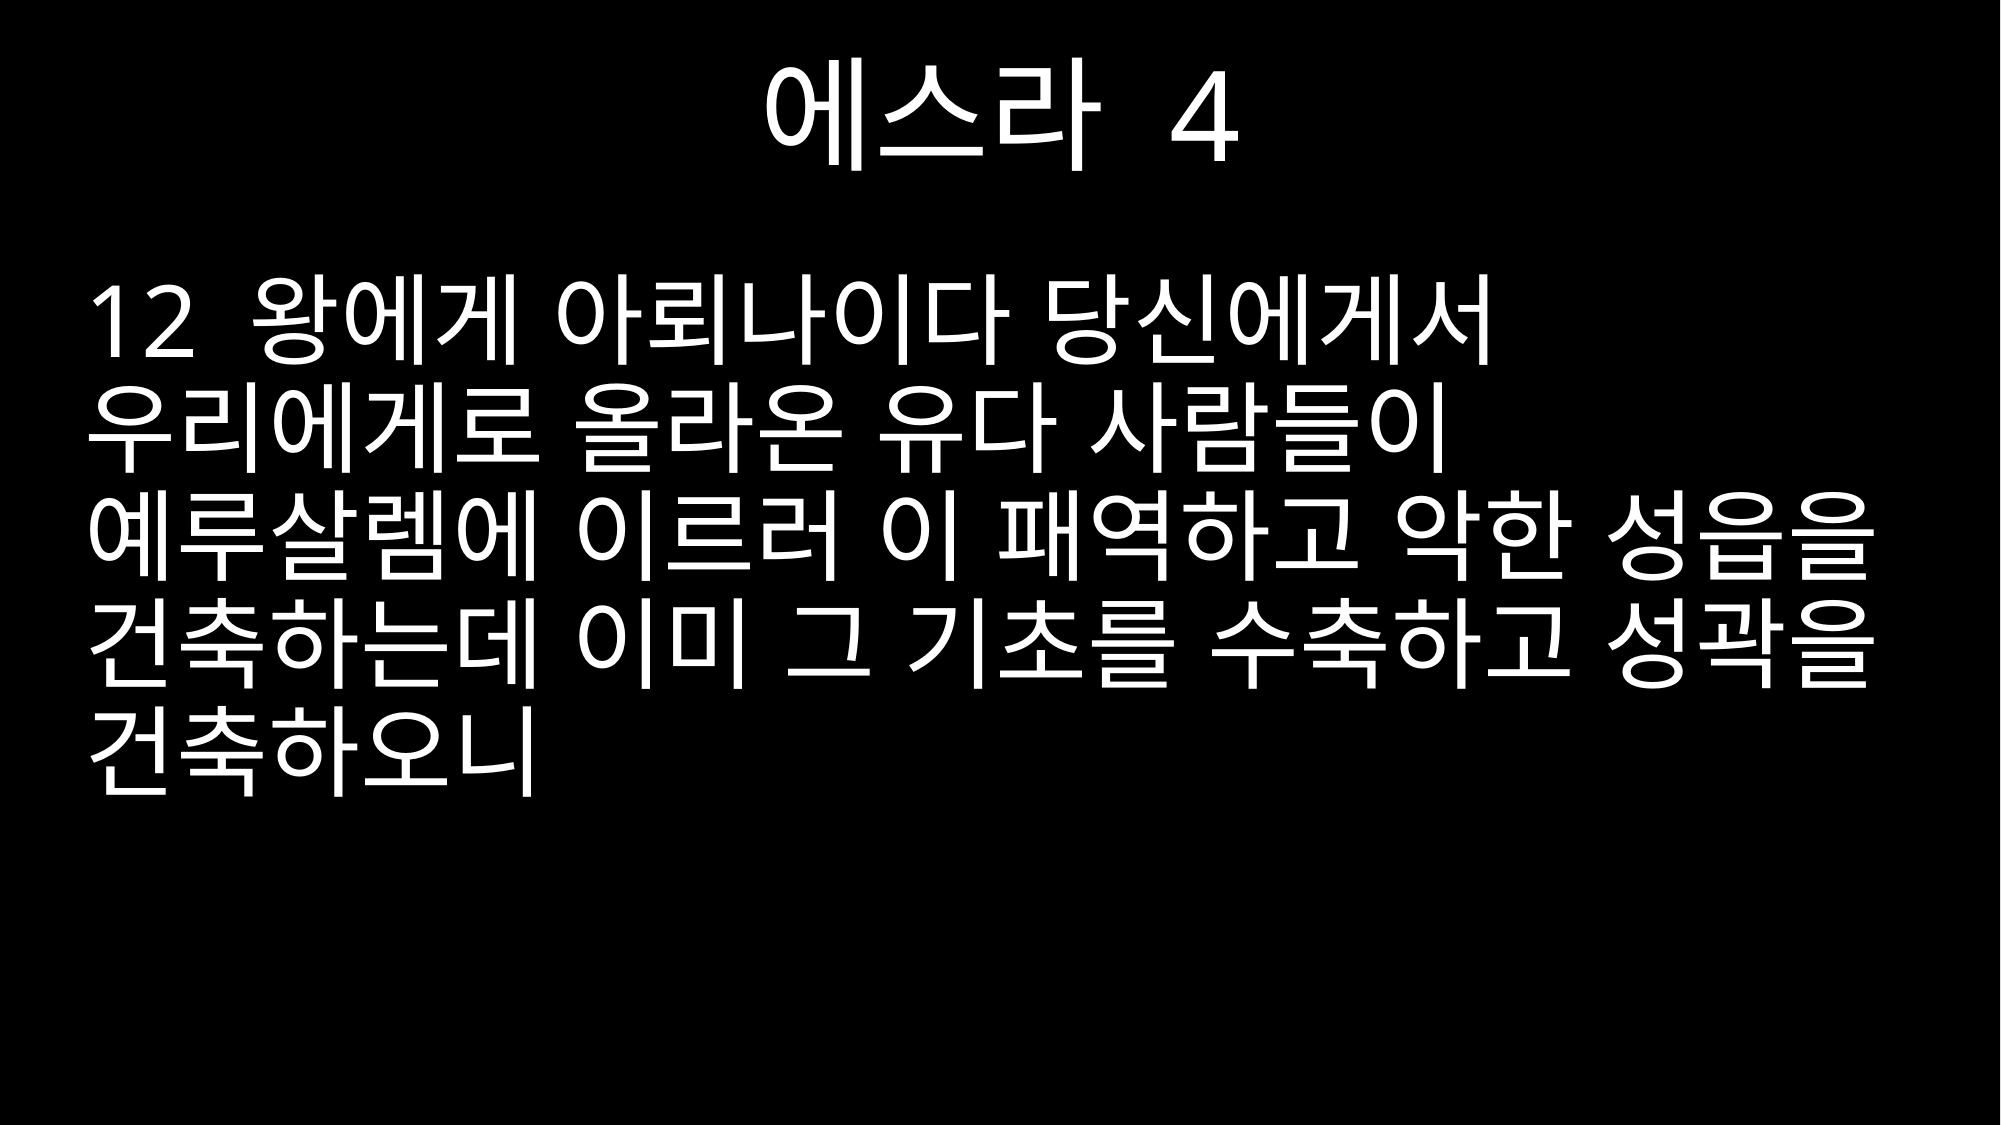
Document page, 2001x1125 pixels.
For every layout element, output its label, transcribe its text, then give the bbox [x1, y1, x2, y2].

list 12 왕에게 아뢰나이다 당신에게서 우리에게로 올라온 유다 사람들이 예루살렘에 이르러 이 패역하고 악한 성읍을 건축하는데 이미 그 기초를 수축하고 성곽을 건축하오니 [69, 263, 1953, 423]
picture [0, 0, 2001, 1125]
footer 에스라 4 [0, 32, 2000, 192]
